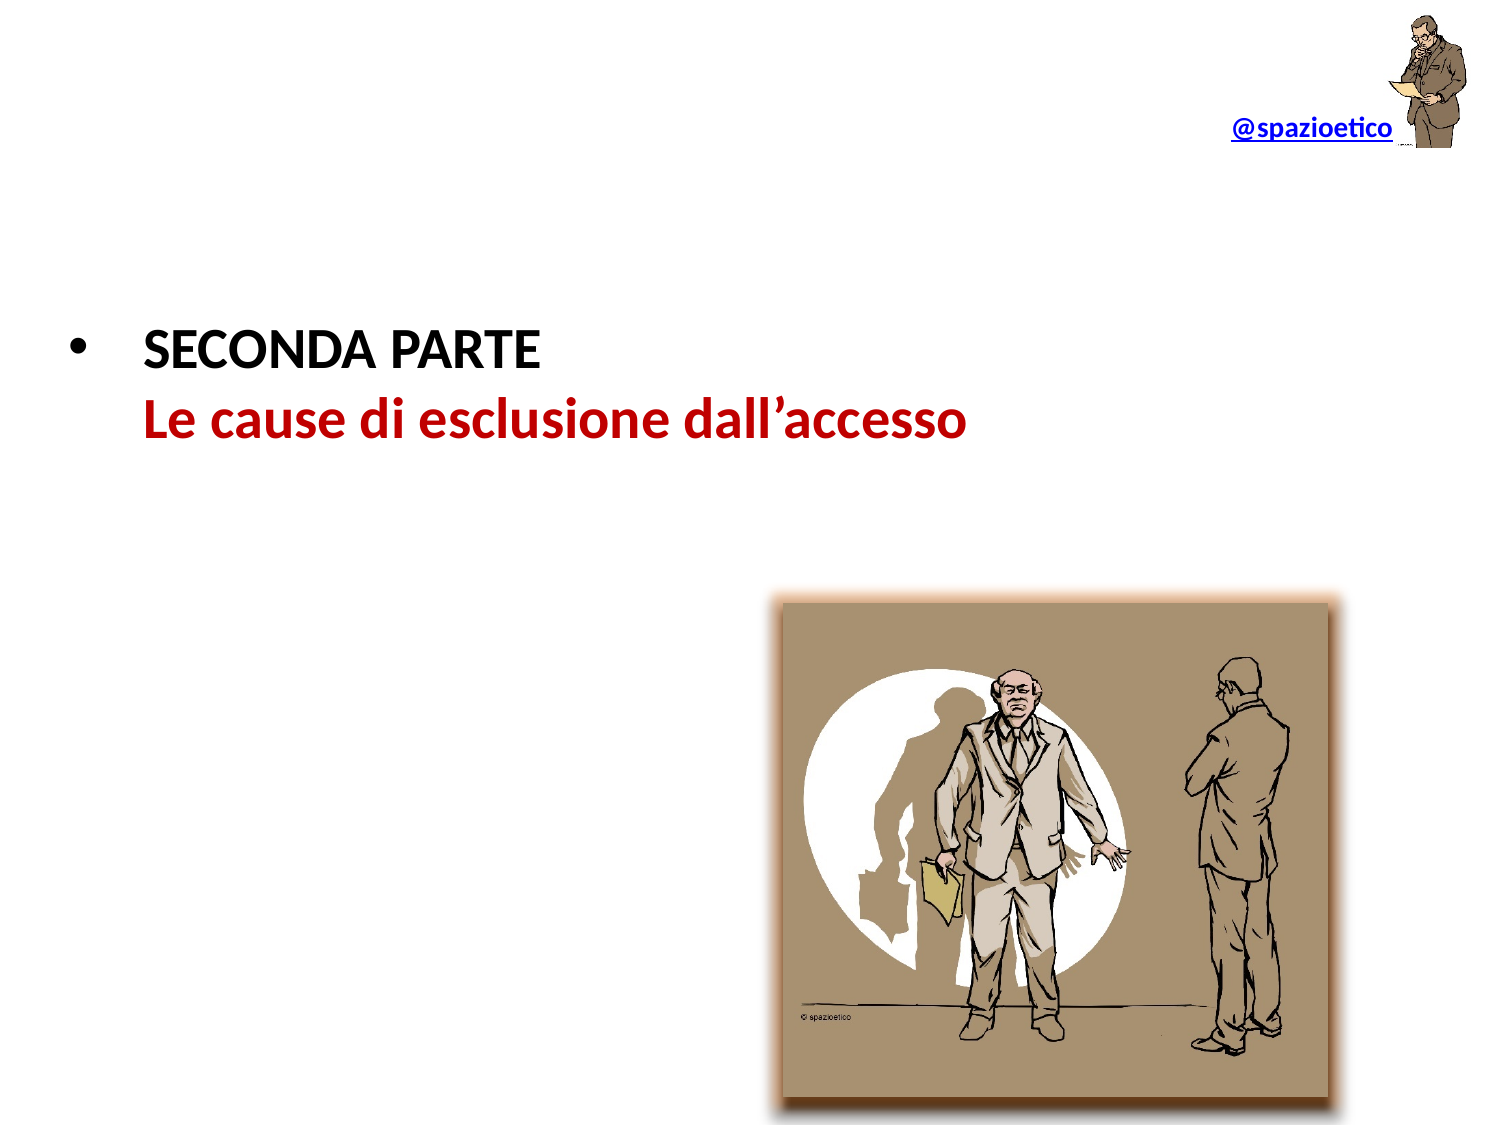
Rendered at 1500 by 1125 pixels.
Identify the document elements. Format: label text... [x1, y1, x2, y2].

picture [783, 603, 1328, 1097]
picture [1372, 7, 1488, 148]
title SECONDA PARTE Le cause di esclusione dall’accesso [53, 137, 1358, 624]
